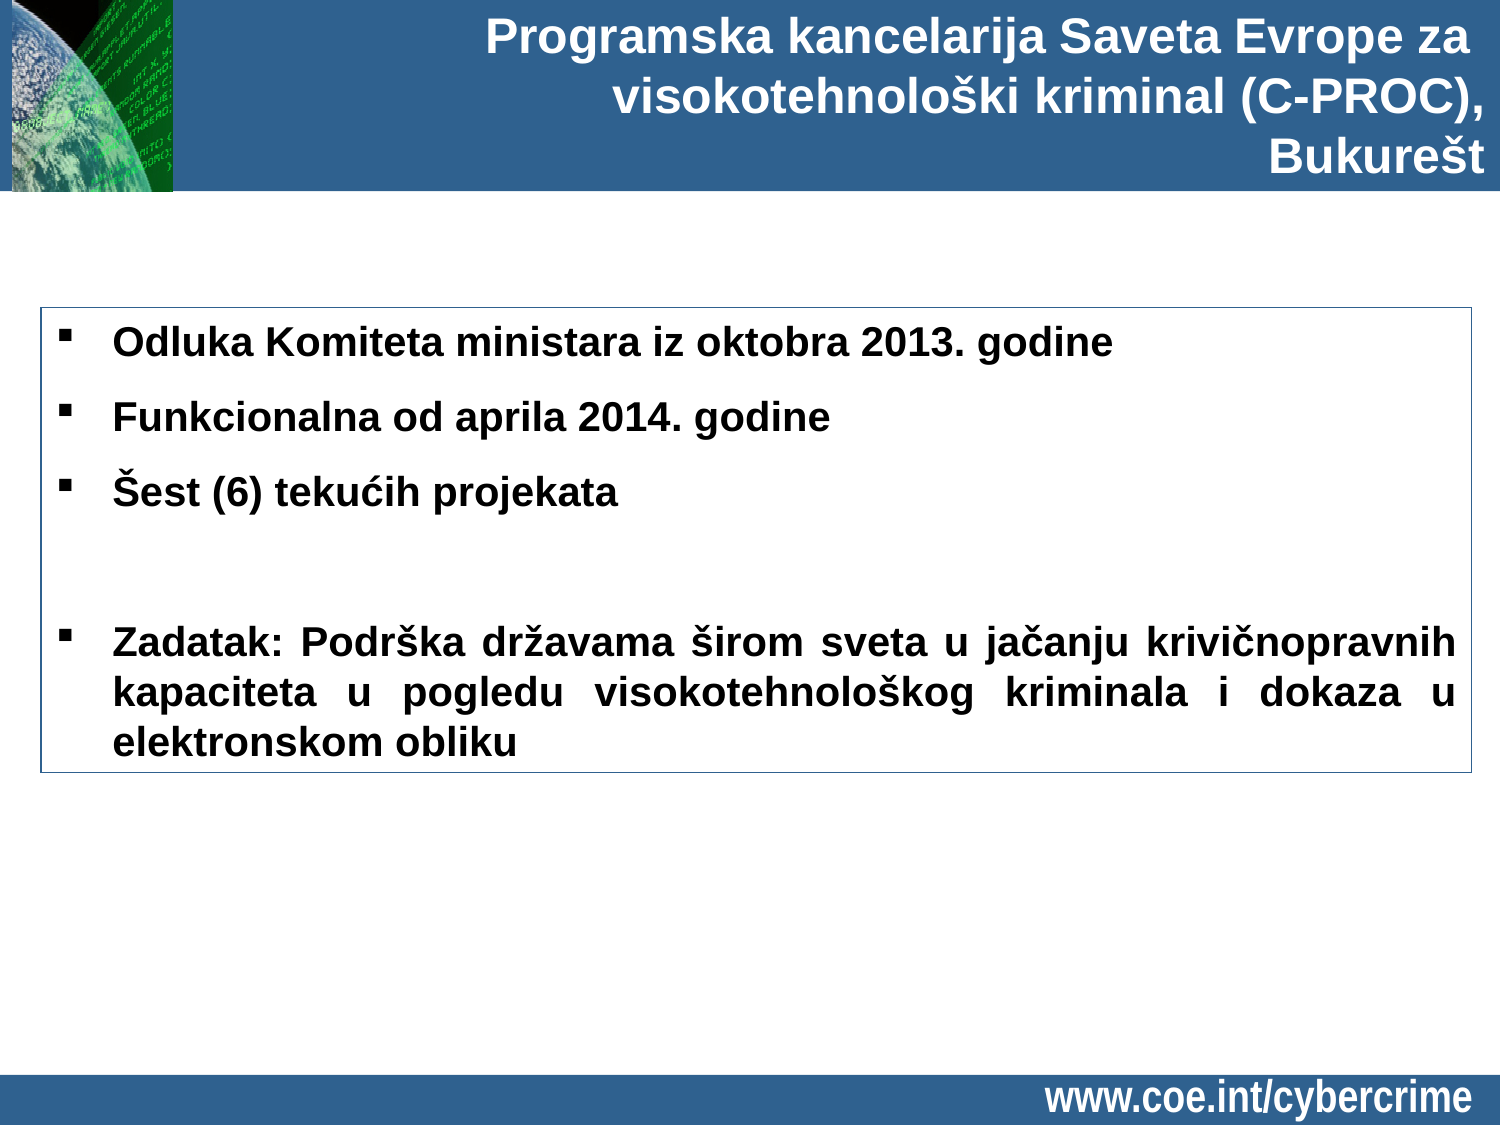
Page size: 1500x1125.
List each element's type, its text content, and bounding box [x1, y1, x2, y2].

picture [12, 0, 173, 192]
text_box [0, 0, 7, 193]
text_box Programska kancelarija Saveta Evrope za visokotehnološki kriminal (C-PROC), Bukurešt [177, 0, 1500, 193]
text_box [0, 1073, 1030, 1125]
text_box Odluka Komiteta ministara iz oktobra 2013. godine Funkcionalna od aprila 2014. godine Šest (6) tekućih projekata Zadatak: Podrška državama širom sveta u jačanju krivičnopravnih kapaciteta u pogledu visokotehnološkog kriminala i dokaza u elektronskom obliku [41, 307, 1472, 773]
text_box www.coe.int/cybercrime [1030, 1059, 1500, 1125]
